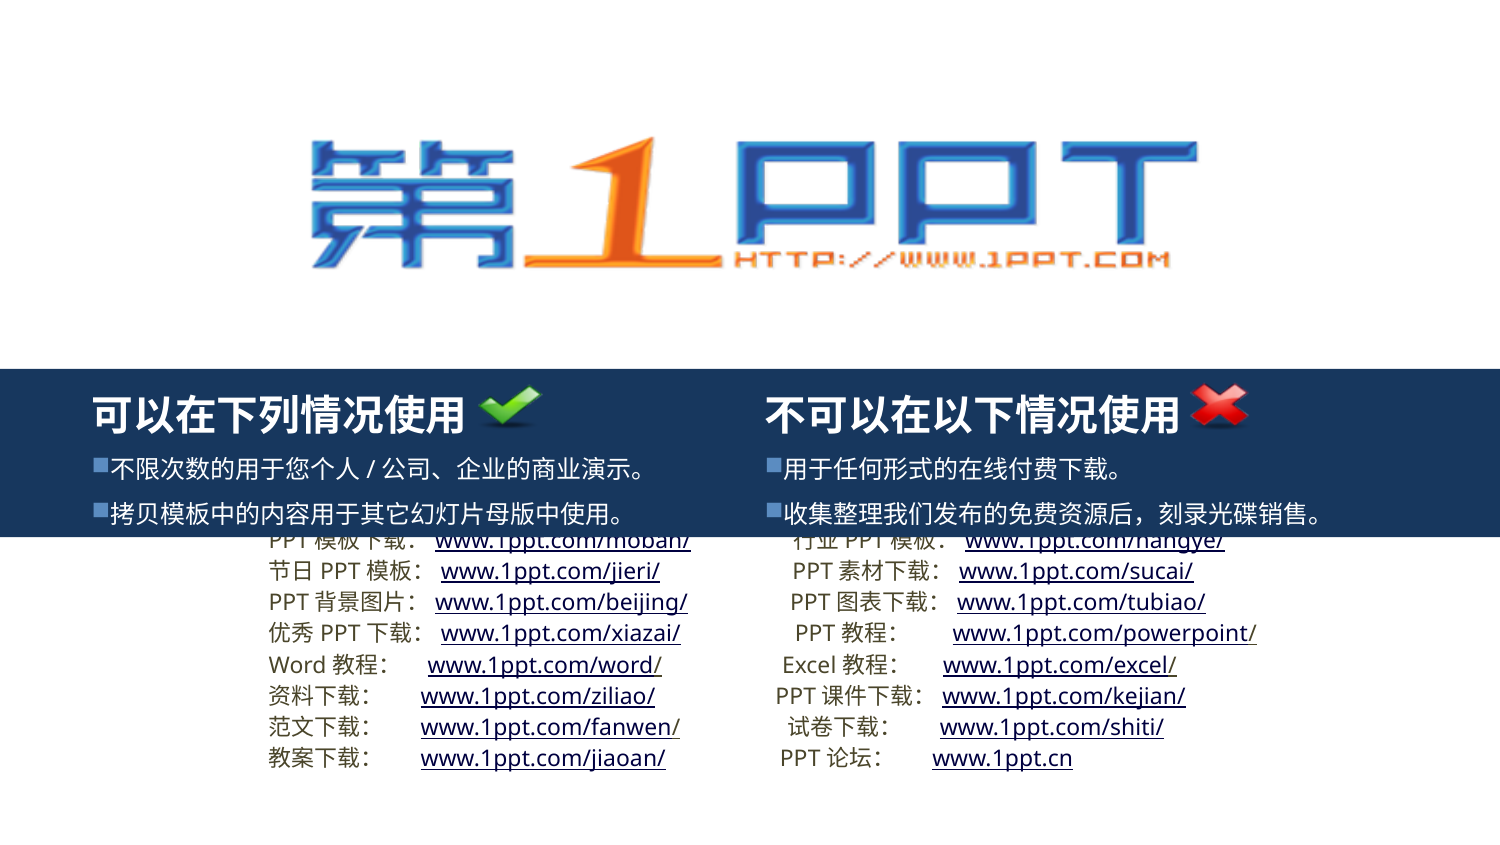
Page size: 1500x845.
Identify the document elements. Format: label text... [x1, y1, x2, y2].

picture [1186, 380, 1252, 430]
picture [134, 38, 1400, 370]
picture [477, 380, 544, 430]
text_box PPT模板下载：www.1ppt.com/moban/ 行业PPT模板：www.1ppt.com/hangye/ 节日PPT模板：www.1ppt.com/jieri/ PPT素材下载：www.1ppt.com/sucai/ PPT背景图片：www.1ppt.com/beijing/ PPT图表下载：www.1ppt.com/tubiao/ 优秀PPT下载：www.1ppt.com/xiazai/ PPT教程： www.1ppt.com/powerpoint/ Word教程： www.1ppt.com/word/ Excel教程： www.1ppt.com/excel/ 资料下载： www.1ppt.com/ziliao/ PPT课件下载：www.1ppt.com/kejian/ 范文下载： www.1ppt.com/fanwen/ 试卷下载： www.1ppt.com/shiti/ 教案下载： www.1ppt.com/jiaoan/ PPT论坛： www.1ppt.cn [252, 572, 1315, 756]
text_box [0, 368, 476, 538]
text_box 可以在下列情况使用 不限次数的用于您个人/公司、企业的商业演示。 拷贝模板中的内容用于其它幻灯片母版中使用。 [76, 381, 750, 581]
text_box [1253, 368, 1500, 538]
text_box 不可以在以下情况使用 用于任何形式的在线付费下载。 收集整理我们发布的免费资源后，刻录光碟销售。 [750, 381, 1424, 572]
